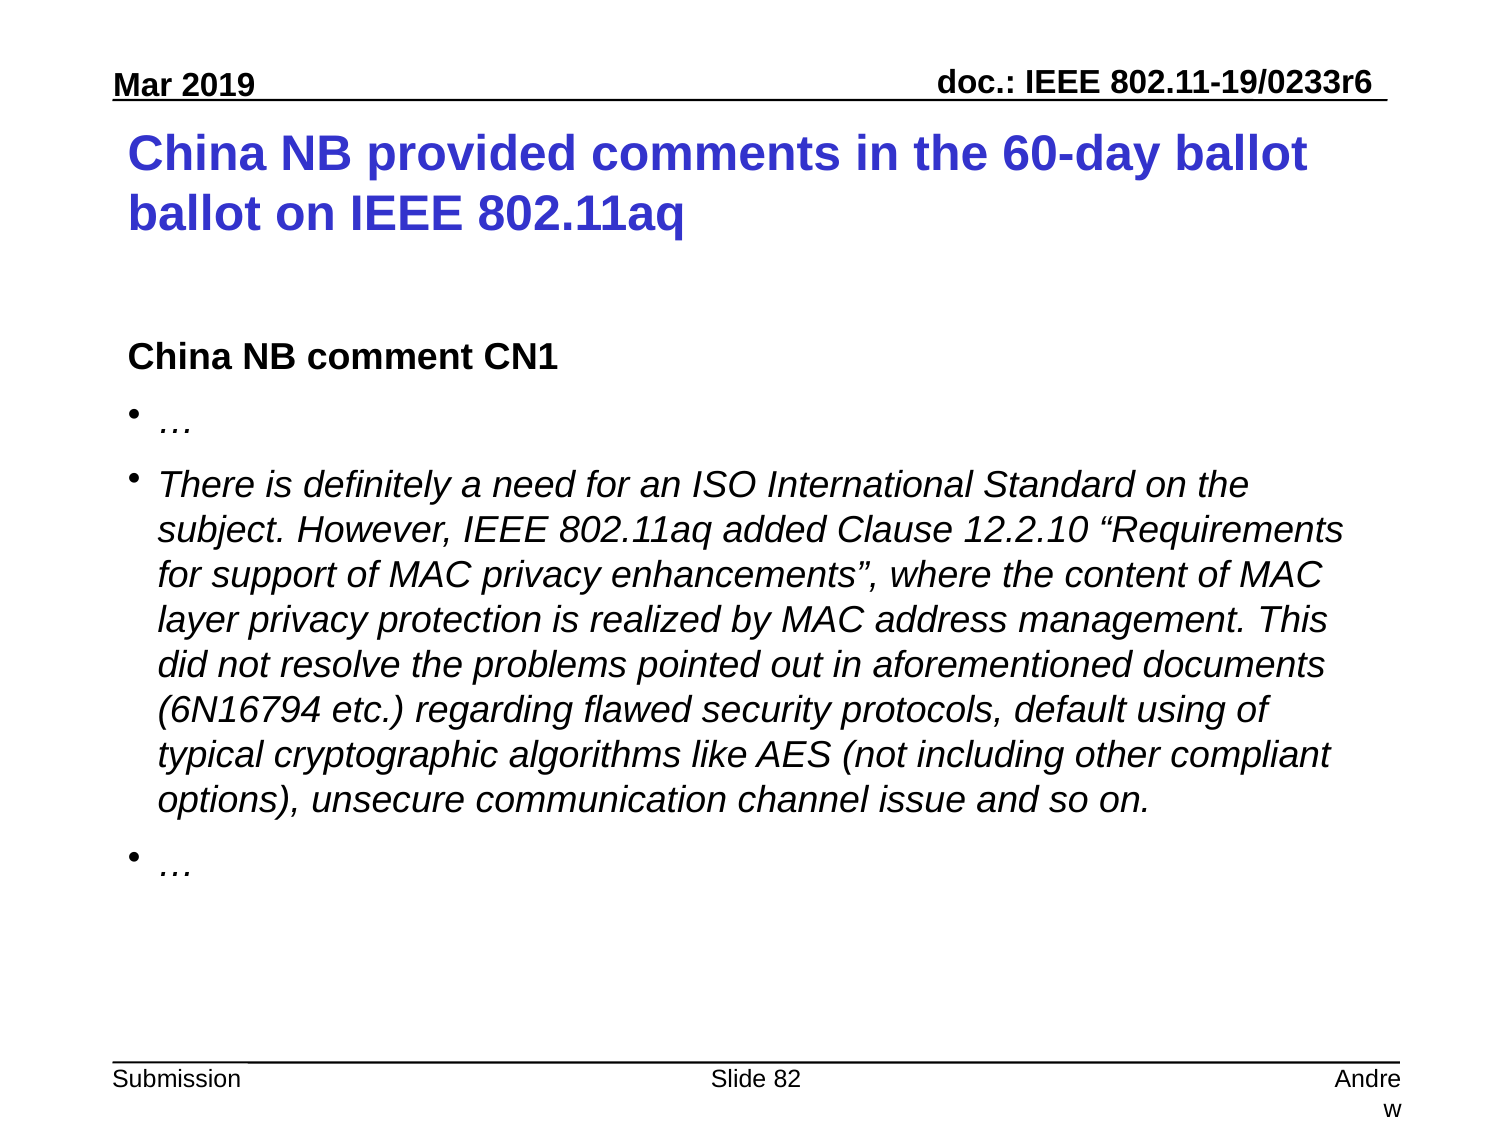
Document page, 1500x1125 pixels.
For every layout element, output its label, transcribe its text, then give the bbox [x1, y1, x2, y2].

footer Andrew Myles, Cisco [1320, 1061, 1402, 1093]
list China NB comment CN1 … There is definitely a need for an ISO International Standard on the subject. However, IEEE 802.11aq added Clause 12.2.10 “Requirements for support of MAC privacy enhancements”, where the content of MAC layer privacy protection is realized by MAC address management. This did not resolve the problems pointed out in aforementioned documents (6N16794 etc.) regarding flawed security protocols, default using of typical cryptographic algorithms like AES (not including other compliant options), unsecure communication channel issue and so on. … [112, 324, 1388, 1000]
slide_number Slide 82 [709, 1061, 803, 1093]
title China NB provided comments in the 60-day ballot ballot on IEEE 802.11aq [112, 112, 1388, 288]
